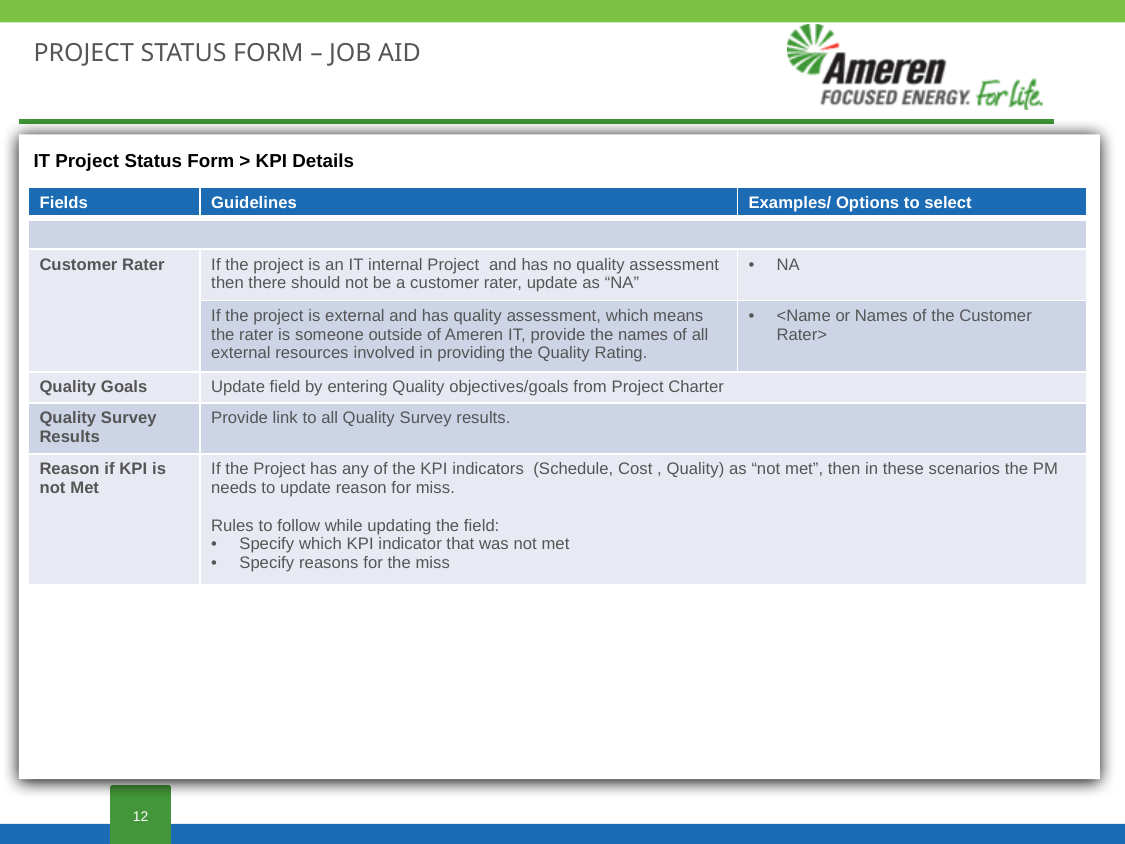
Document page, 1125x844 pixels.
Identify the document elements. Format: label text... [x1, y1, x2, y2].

table_cell Quality Survey Results [29, 404, 199, 453]
table_cell Customer Rater [29, 250, 199, 371]
table_cell If the Project has any of the KPI indicators (Schedule, Cost , Quality) as “not met”, then in these scenarios the PM needs to update reason for miss. Rules to follow while updating the field: Specify which KPI indicator that was not met Specify reasons for the miss [201, 455, 1086, 584]
table_header Fields [29, 188, 199, 215]
table_cell Quality Goals [29, 373, 199, 402]
table_cell Reason if KPI is not Met [29, 455, 199, 584]
table_header Guidelines [201, 188, 737, 215]
text_box [18, 134, 1100, 780]
title PROJECT STATUS FORM – JOB AID [18, 28, 763, 101]
table_cell Update field by entering Quality objectives/goals from Project Charter [201, 373, 1086, 402]
slide_number 12 [112, 797, 169, 844]
table_cell <Name or Names of the Customer Rater> [738, 301, 1086, 371]
text_box IT Project Status Form > KPI Details [18, 141, 653, 179]
table_cell Provide link to all Quality Survey results. [201, 404, 1086, 453]
table_header Examples/ Options to select [738, 188, 1086, 215]
table_cell If the project is external and has quality assessment, which means the rater is someone outside of Ameren IT, provide the names of all external resources involved in providing the Quality Rating. [201, 301, 737, 371]
picture [787, 24, 1050, 110]
table_cell [29, 221, 1086, 248]
table_cell If the project is an IT internal Project and has no quality assessment then there should not be a customer rater, update as “NA” [201, 250, 737, 300]
table_cell NA [738, 250, 1086, 300]
